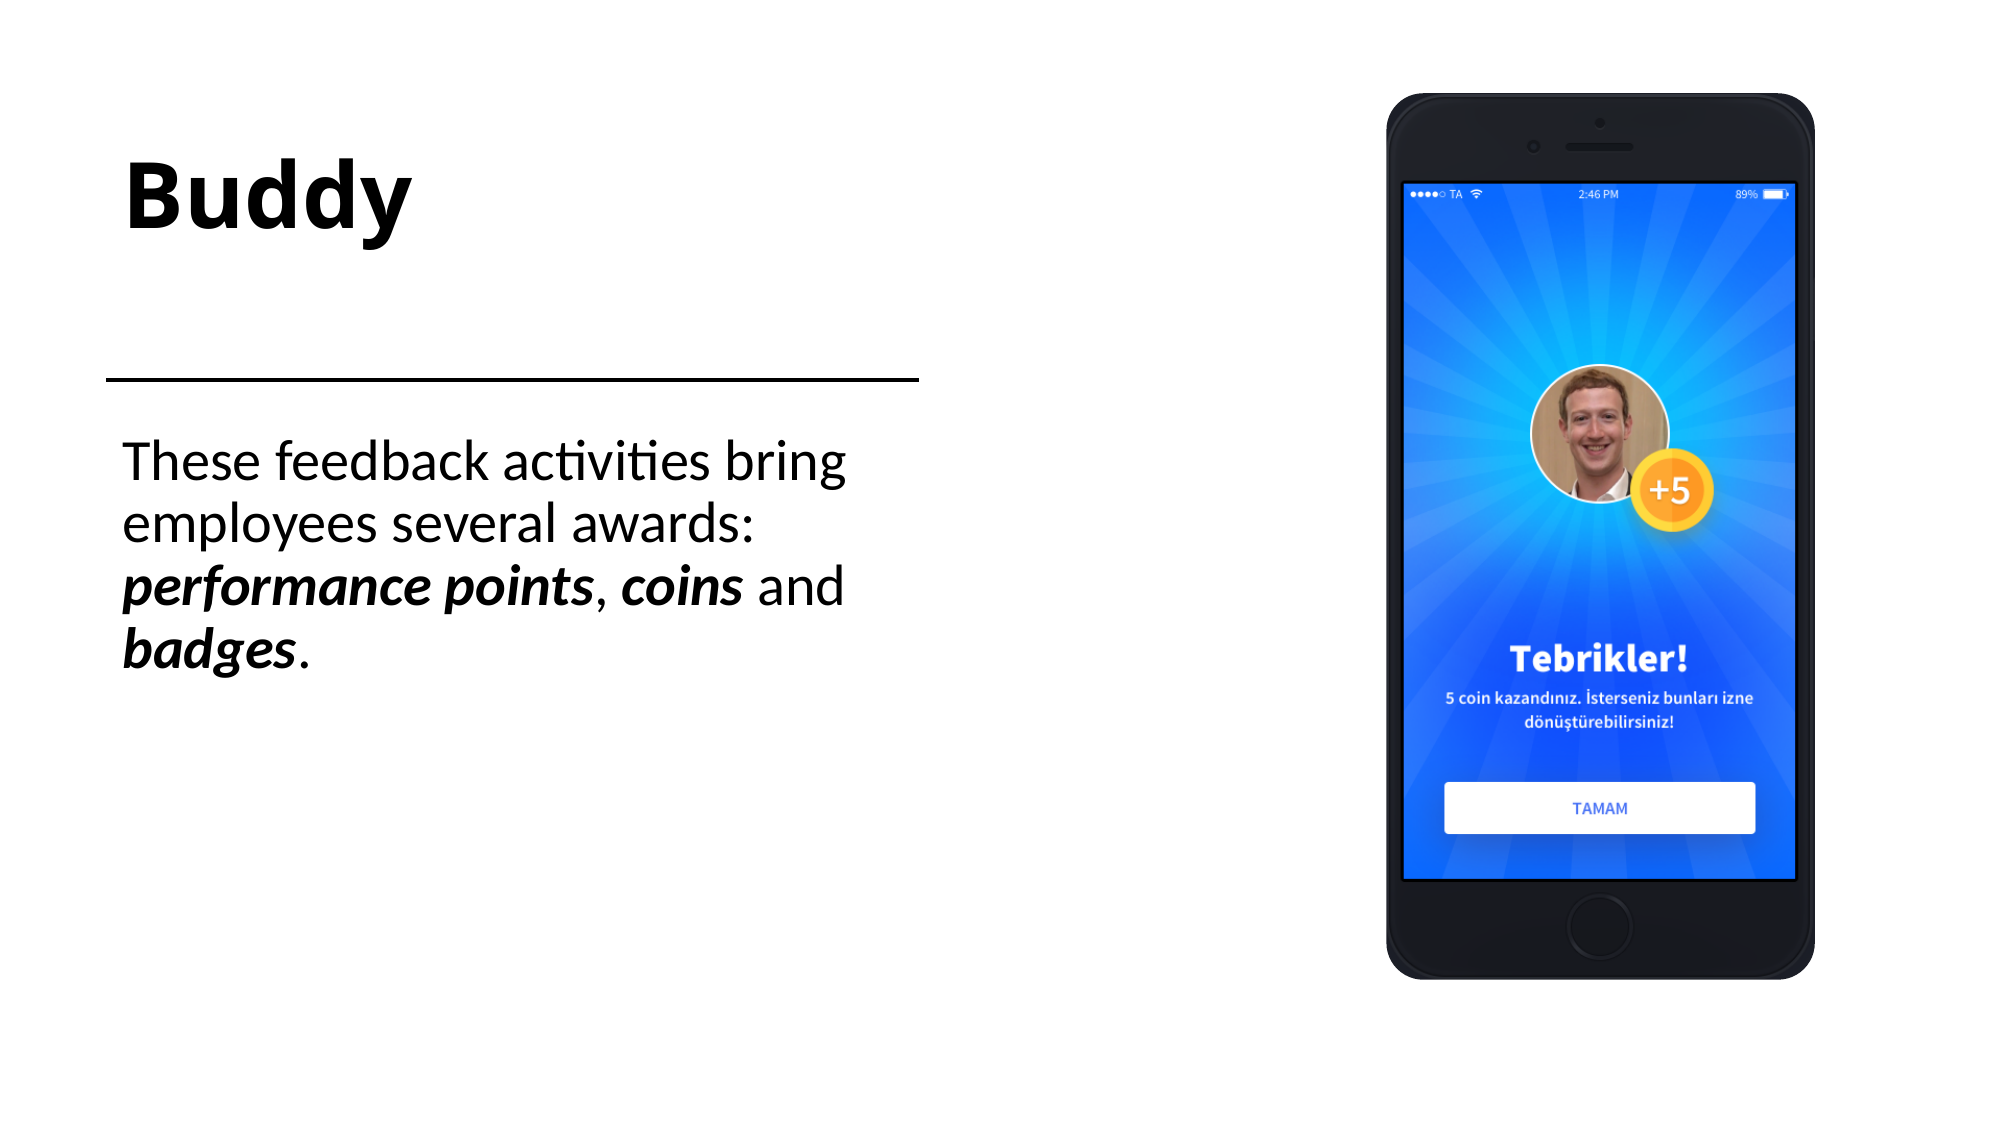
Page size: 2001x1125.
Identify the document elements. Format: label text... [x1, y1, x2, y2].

picture [1386, 93, 1815, 980]
list These feedback activities bring employees several awards: performance points, coins and badges. [107, 422, 948, 991]
title Buddy [107, 59, 948, 338]
